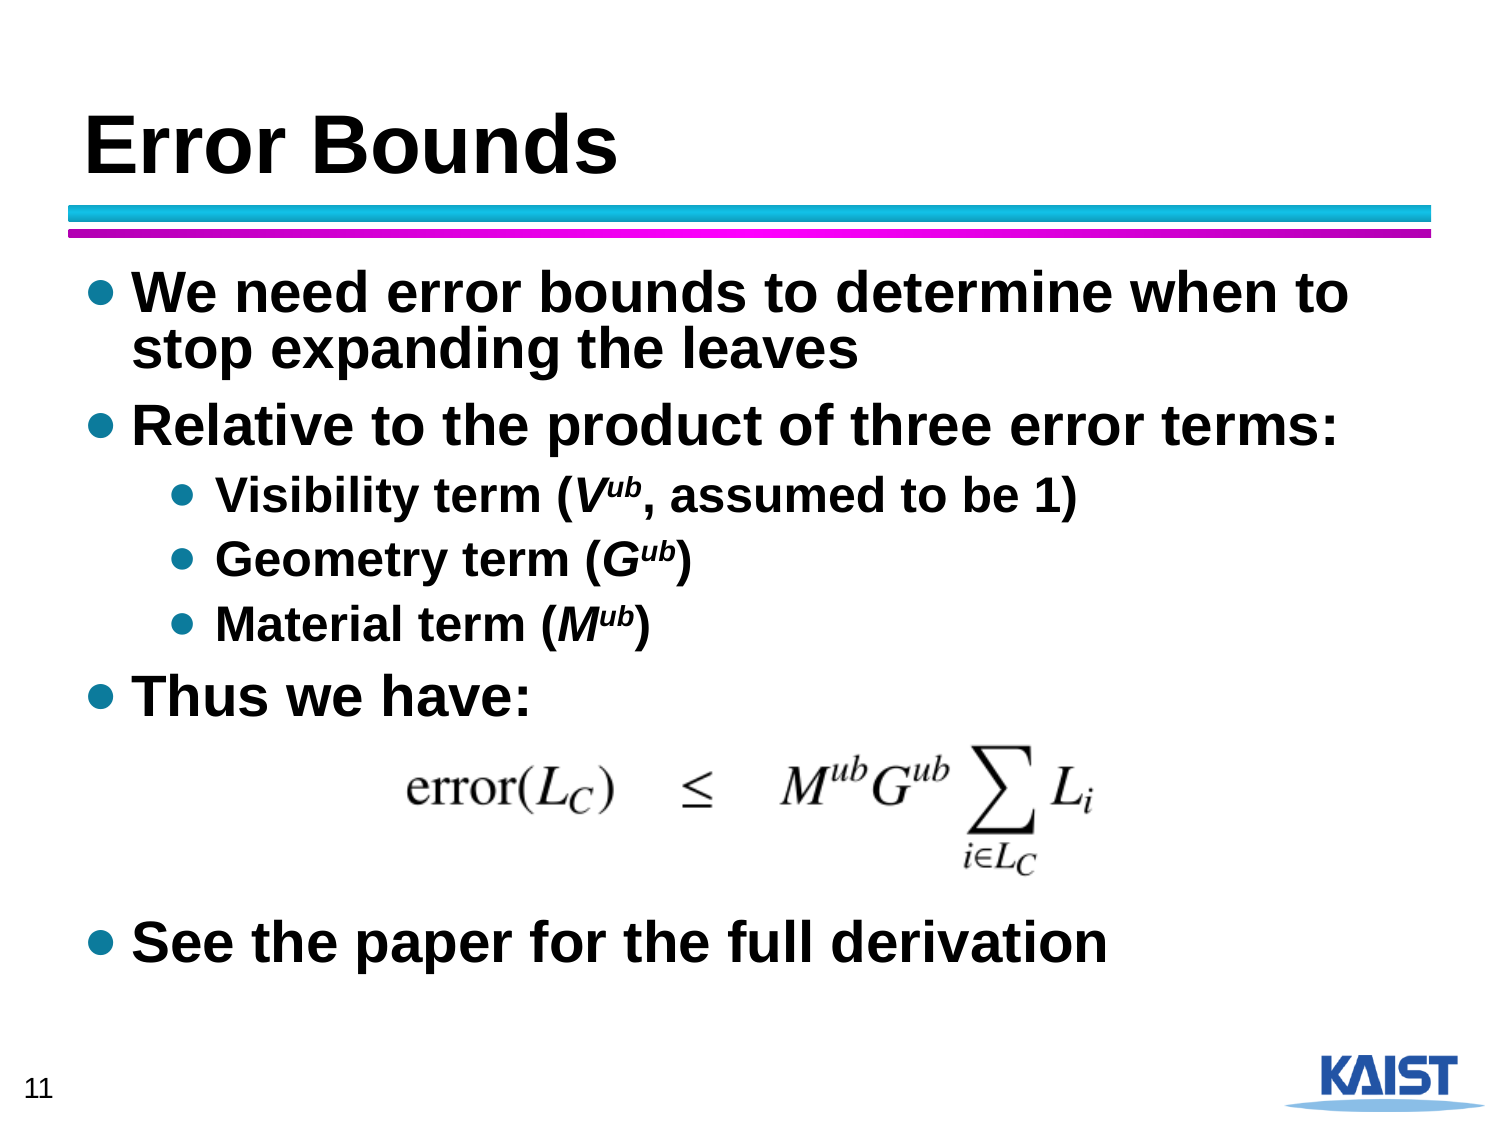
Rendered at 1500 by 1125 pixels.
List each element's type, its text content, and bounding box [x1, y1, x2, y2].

list We need error bounds to determine when to stop expanding the leaves Relative to the product of three error terms: Visibility term (Vub, assumed to be 1) Geometry term (Gub) Material term (Mub) Thus we have: See the paper for the full derivation [68, 259, 1434, 1093]
title Error Bounds [68, 48, 1428, 199]
picture [1284, 1055, 1485, 1112]
picture [402, 737, 1098, 882]
